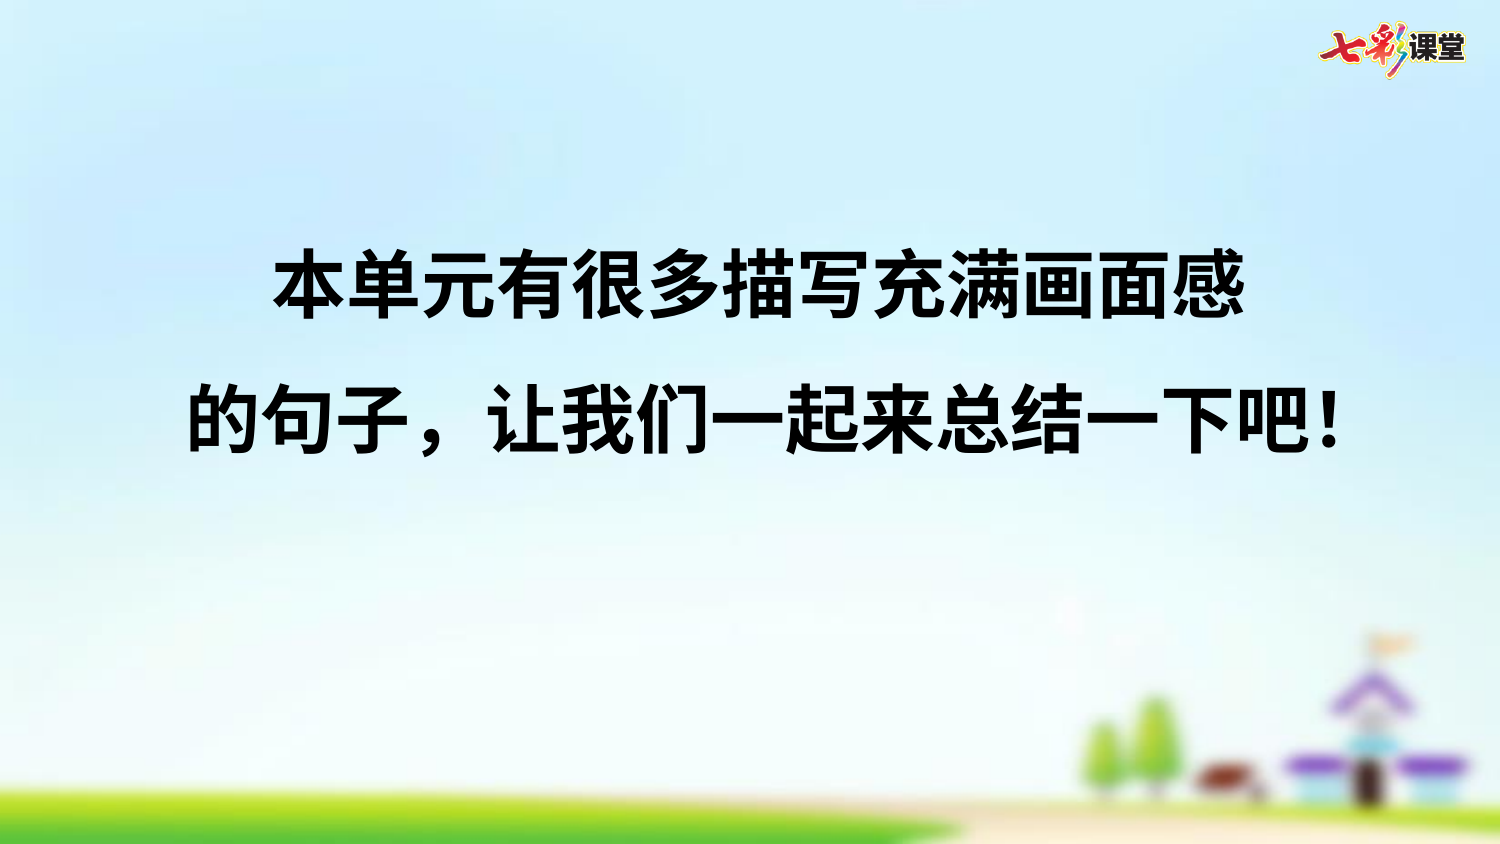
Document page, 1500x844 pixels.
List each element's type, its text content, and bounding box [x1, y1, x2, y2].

text_box 本单元有很多描写充满画面感的句子，让我们一起来总结一下吧！ [171, 185, 1329, 471]
picture [0, 0, 1500, 844]
